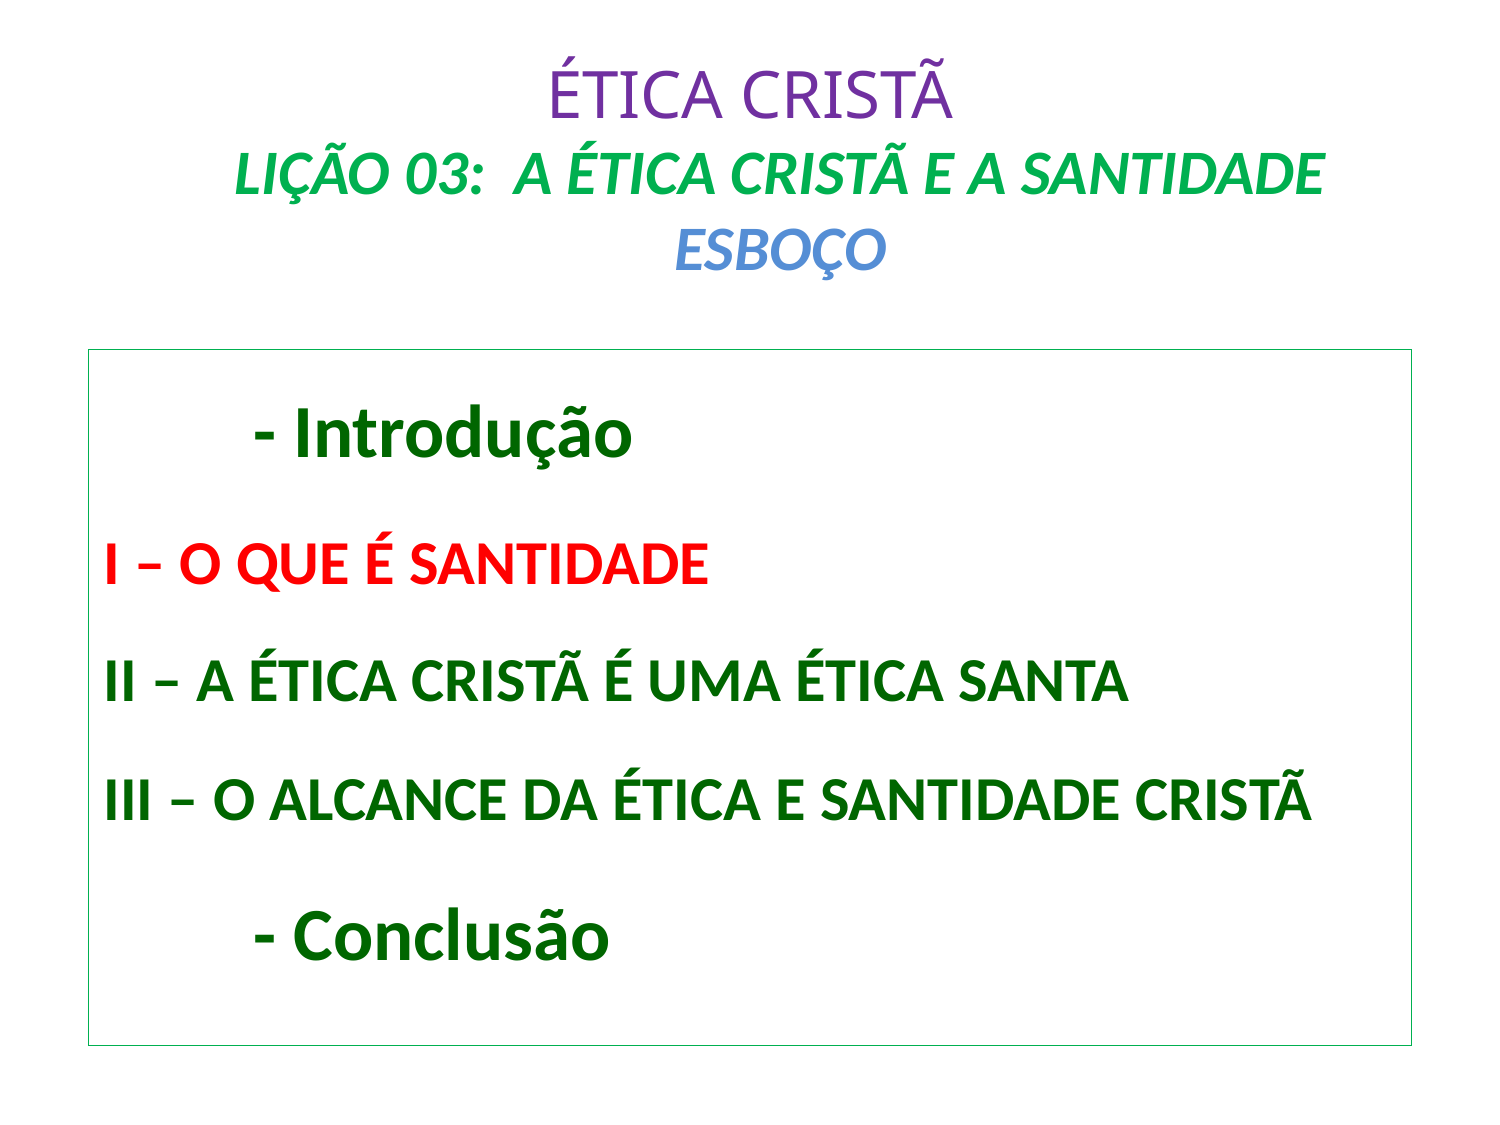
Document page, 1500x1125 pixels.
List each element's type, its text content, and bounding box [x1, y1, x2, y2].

list - Introdução I – O QUE É SANTIDADE II – A ÉTICA CRISTÃ É UMA ÉTICA SANTA III – O ALCANCE DA ÉTICA E SANTIDADE CRISTÃ - Conclusão [88, 349, 1412, 1046]
title ÉTICA CRISTÃ LIÇÃO 03: A ÉTICA CRISTÃ E A SANTIDADE ESBOÇO [75, 45, 1425, 291]
